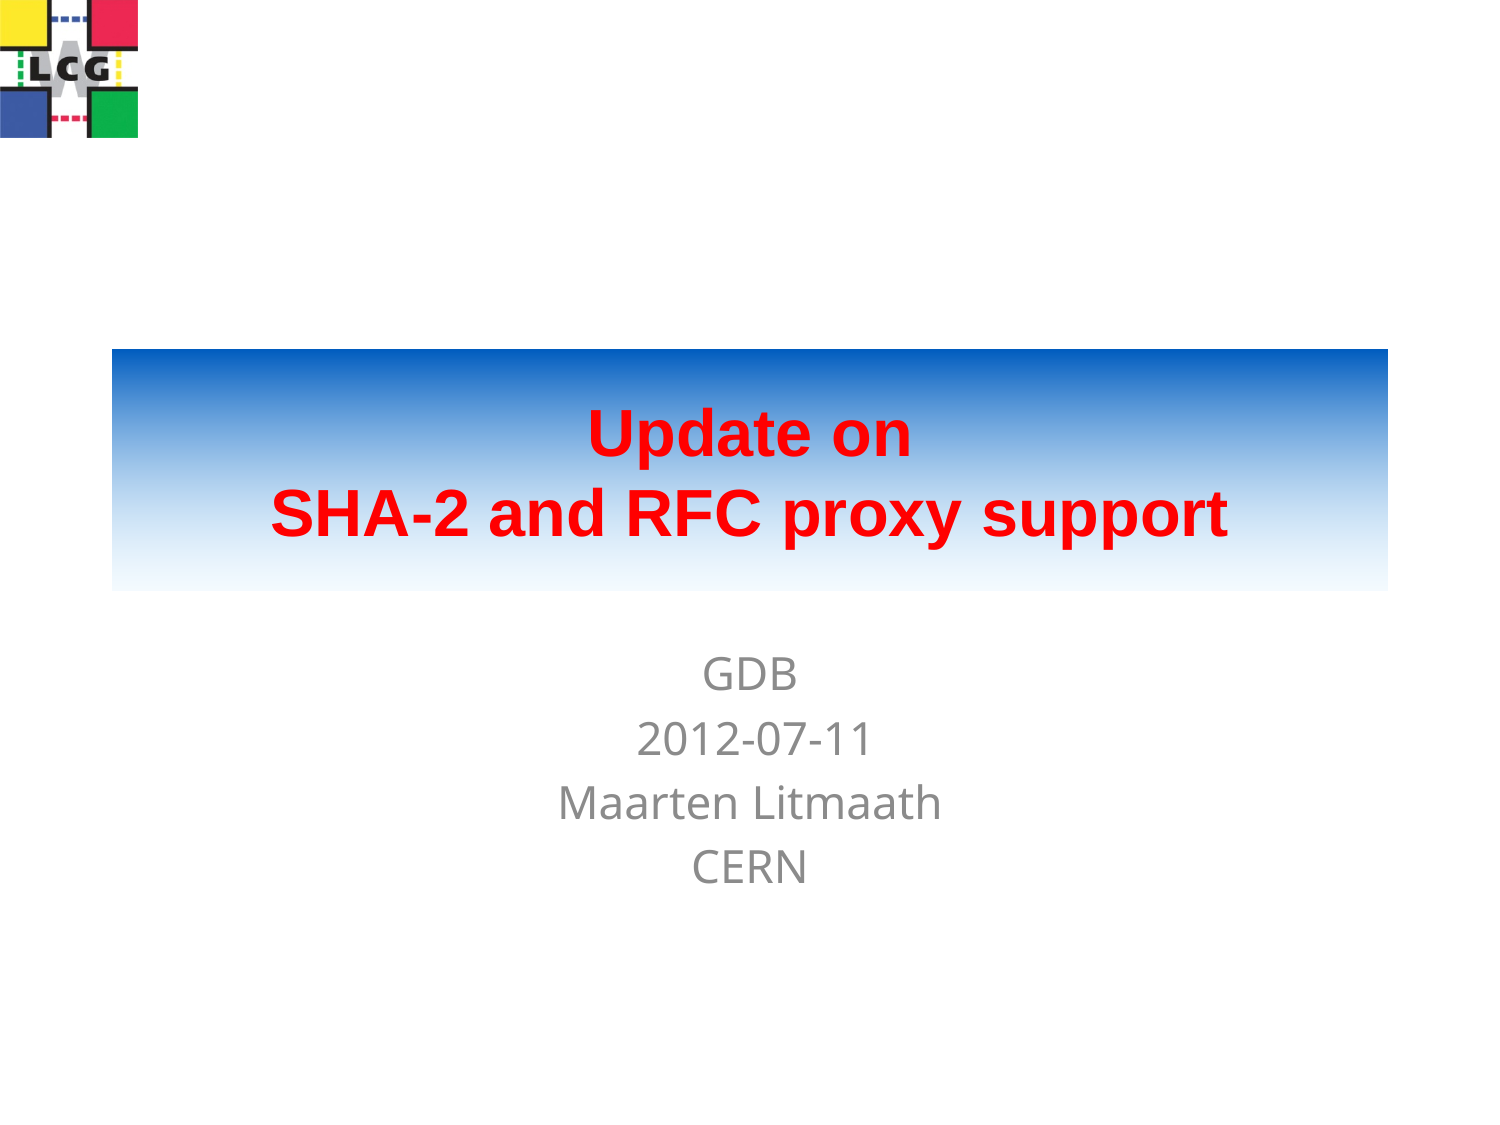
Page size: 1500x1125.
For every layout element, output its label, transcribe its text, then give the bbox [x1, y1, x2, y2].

picture [0, 0, 138, 138]
subtitle GDB 2012-07-11 Maarten Litmaath CERN [224, 637, 1276, 926]
title Update on SHA-2 and RFC proxy support [112, 349, 1388, 591]
